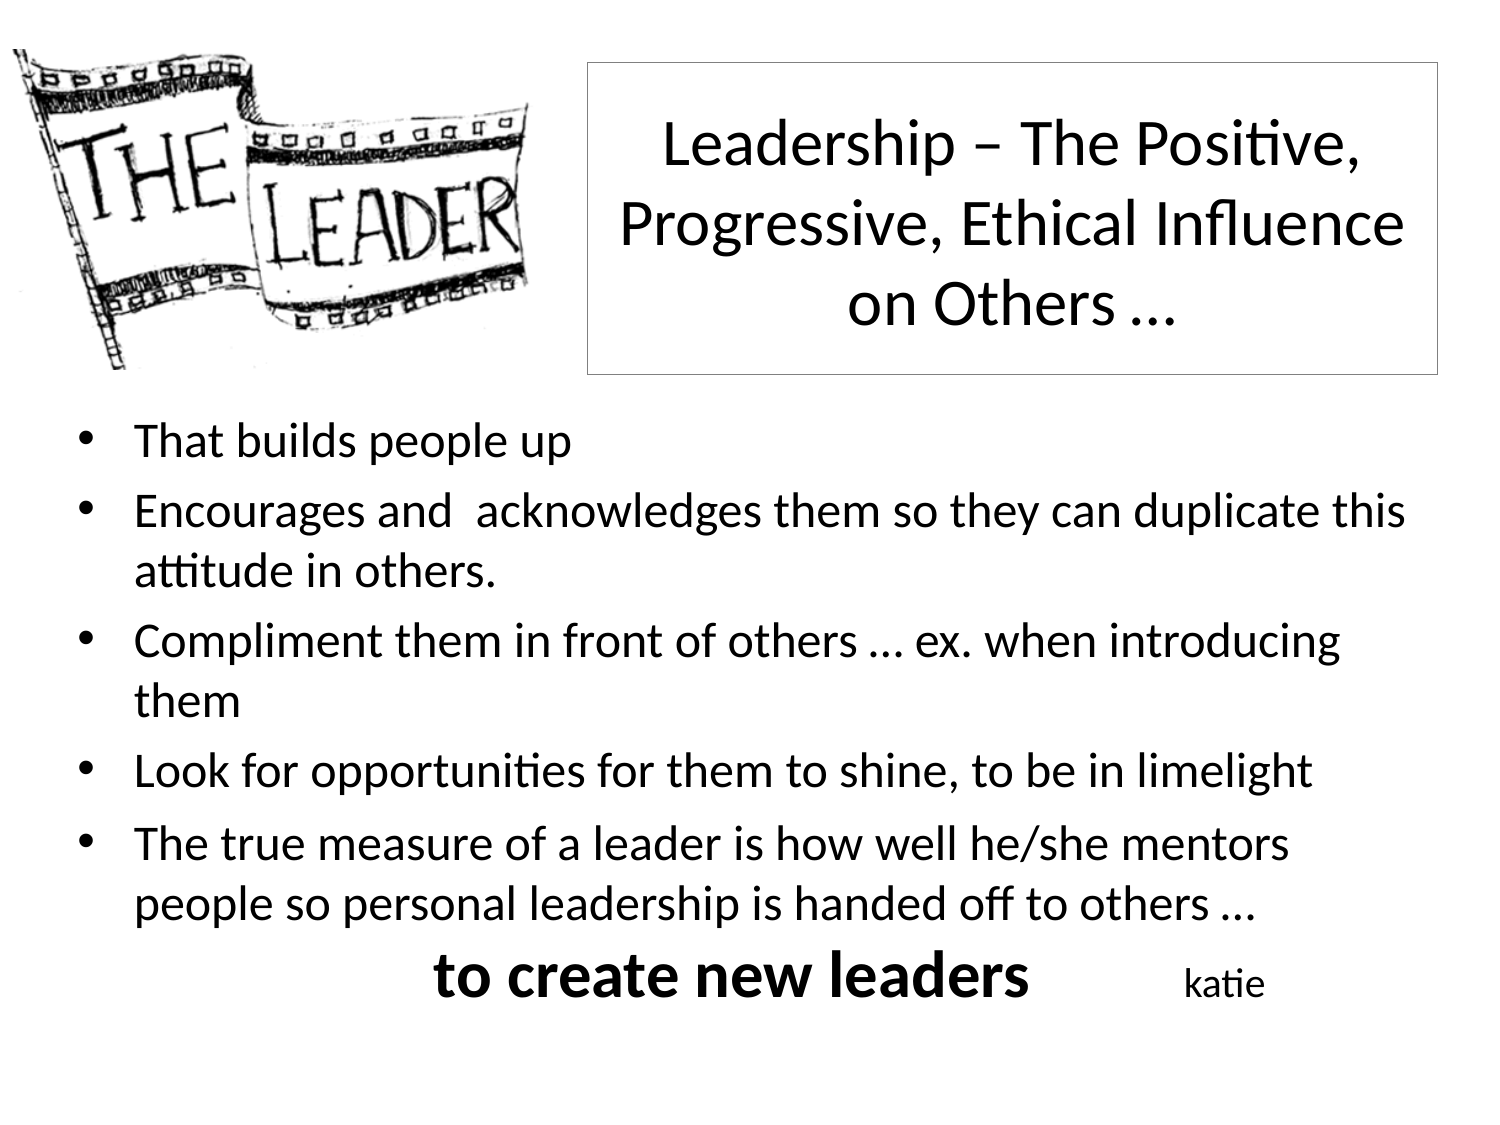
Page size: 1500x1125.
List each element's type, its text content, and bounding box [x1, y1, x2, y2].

list That builds people up Encourages and acknowledges them so they can duplicate this attitude in others. Compliment them in front of others … ex. when introducing them Look for opportunities for them to shine, to be in limelight The true measure of a leader is how well he/she mentors people so personal leadership is handed off to others … to create new leaders katie [62, 399, 1425, 1125]
picture [0, 49, 538, 371]
title Leadership – The Positive, Progressive, Ethical Influence on Others … [587, 62, 1438, 375]
